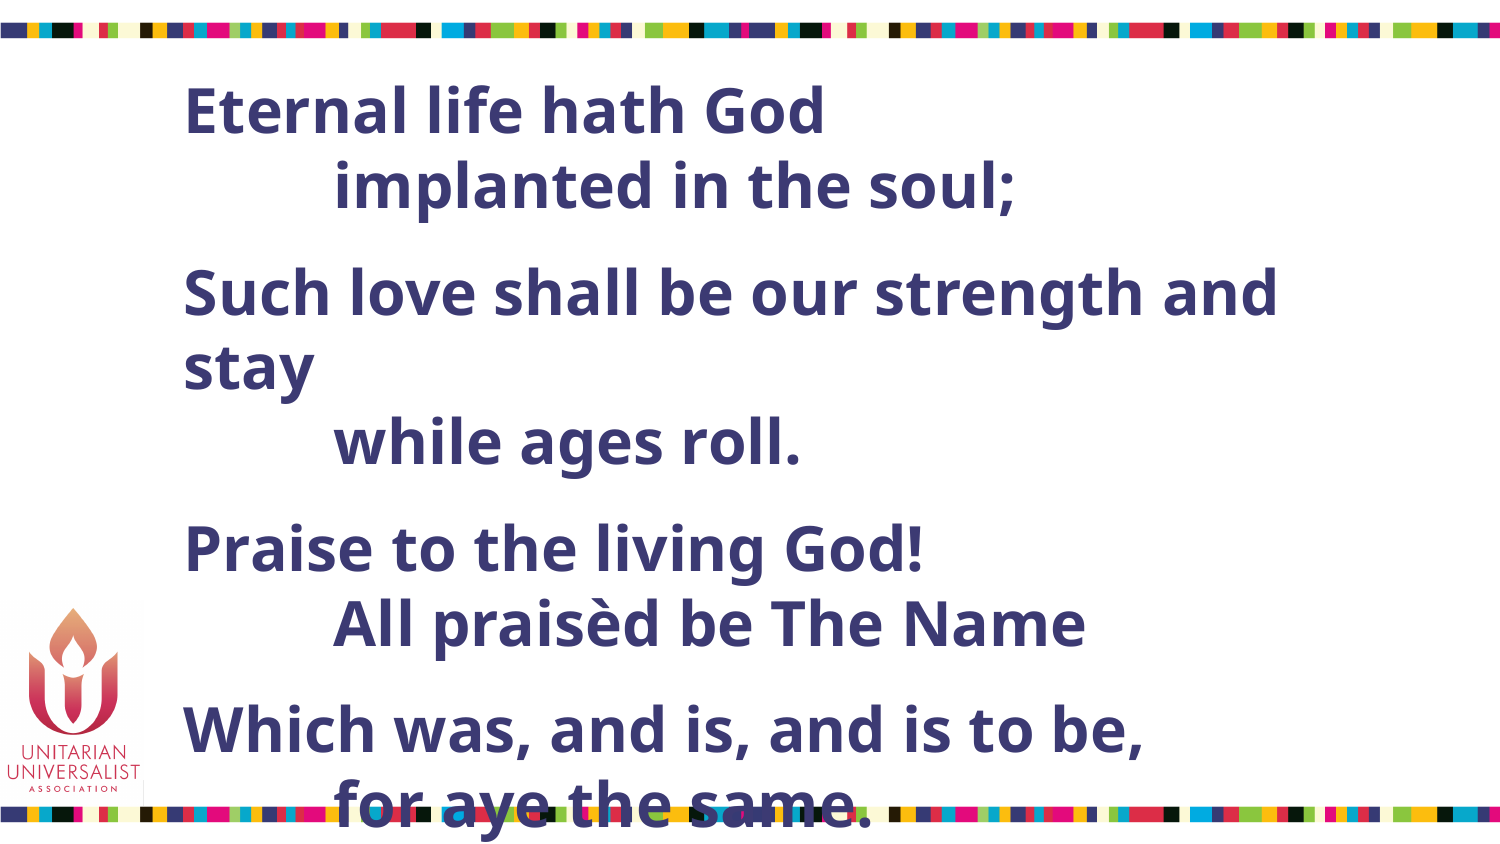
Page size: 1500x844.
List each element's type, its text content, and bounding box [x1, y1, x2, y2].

text_box Eternal life hath God implanted in the soul; Such love shall be our strength and stay while ages roll. Praise to the living God! All praisèd be The Name Which was, and is, and is to be, for aye the same. [168, 832, 1421, 844]
picture [0, 22, 1500, 40]
text_box Eternal life hath God implanted in the soul; Such love shall be our strength and stay while ages roll. Praise to the living God! All praisèd be The Name Which was, and is, and is to be, for aye the same. [168, 56, 1421, 805]
picture [0, 600, 1500, 824]
